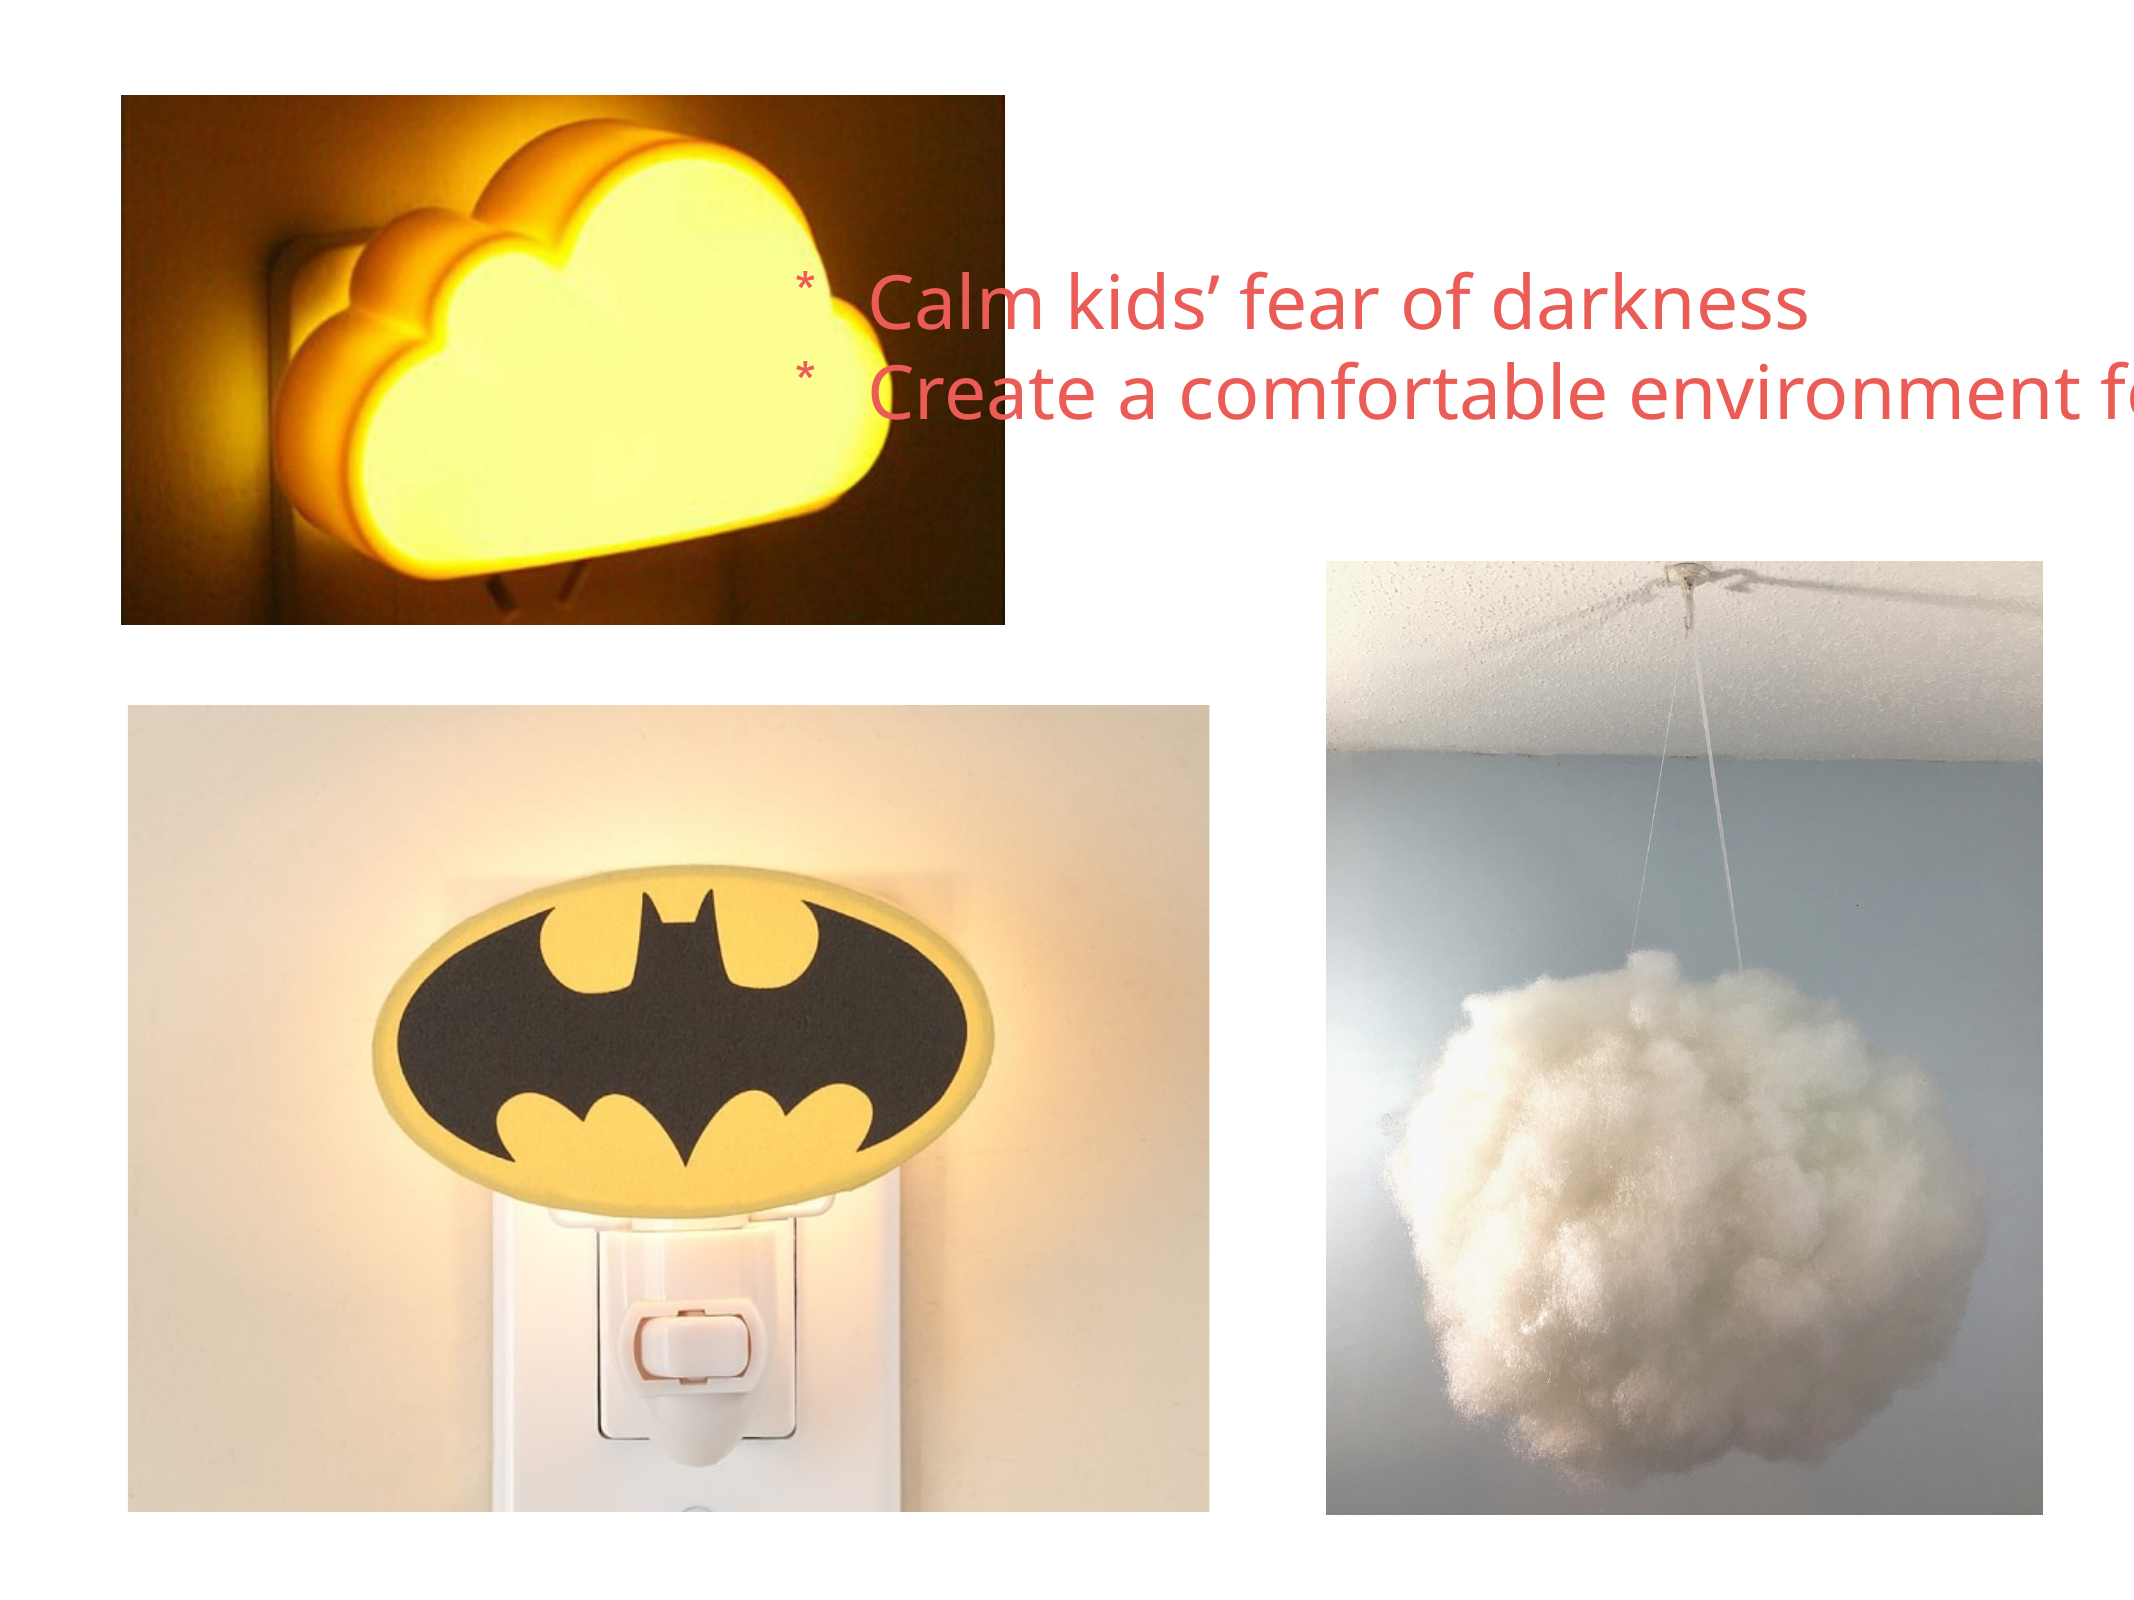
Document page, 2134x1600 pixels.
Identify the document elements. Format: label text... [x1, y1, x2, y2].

picture [1326, 560, 2043, 1515]
text_box Calm kids’ fear of darkness Create a comfortable environment for kids [1014, 246, 2134, 443]
picture [120, 95, 1006, 625]
picture [127, 705, 1210, 1513]
